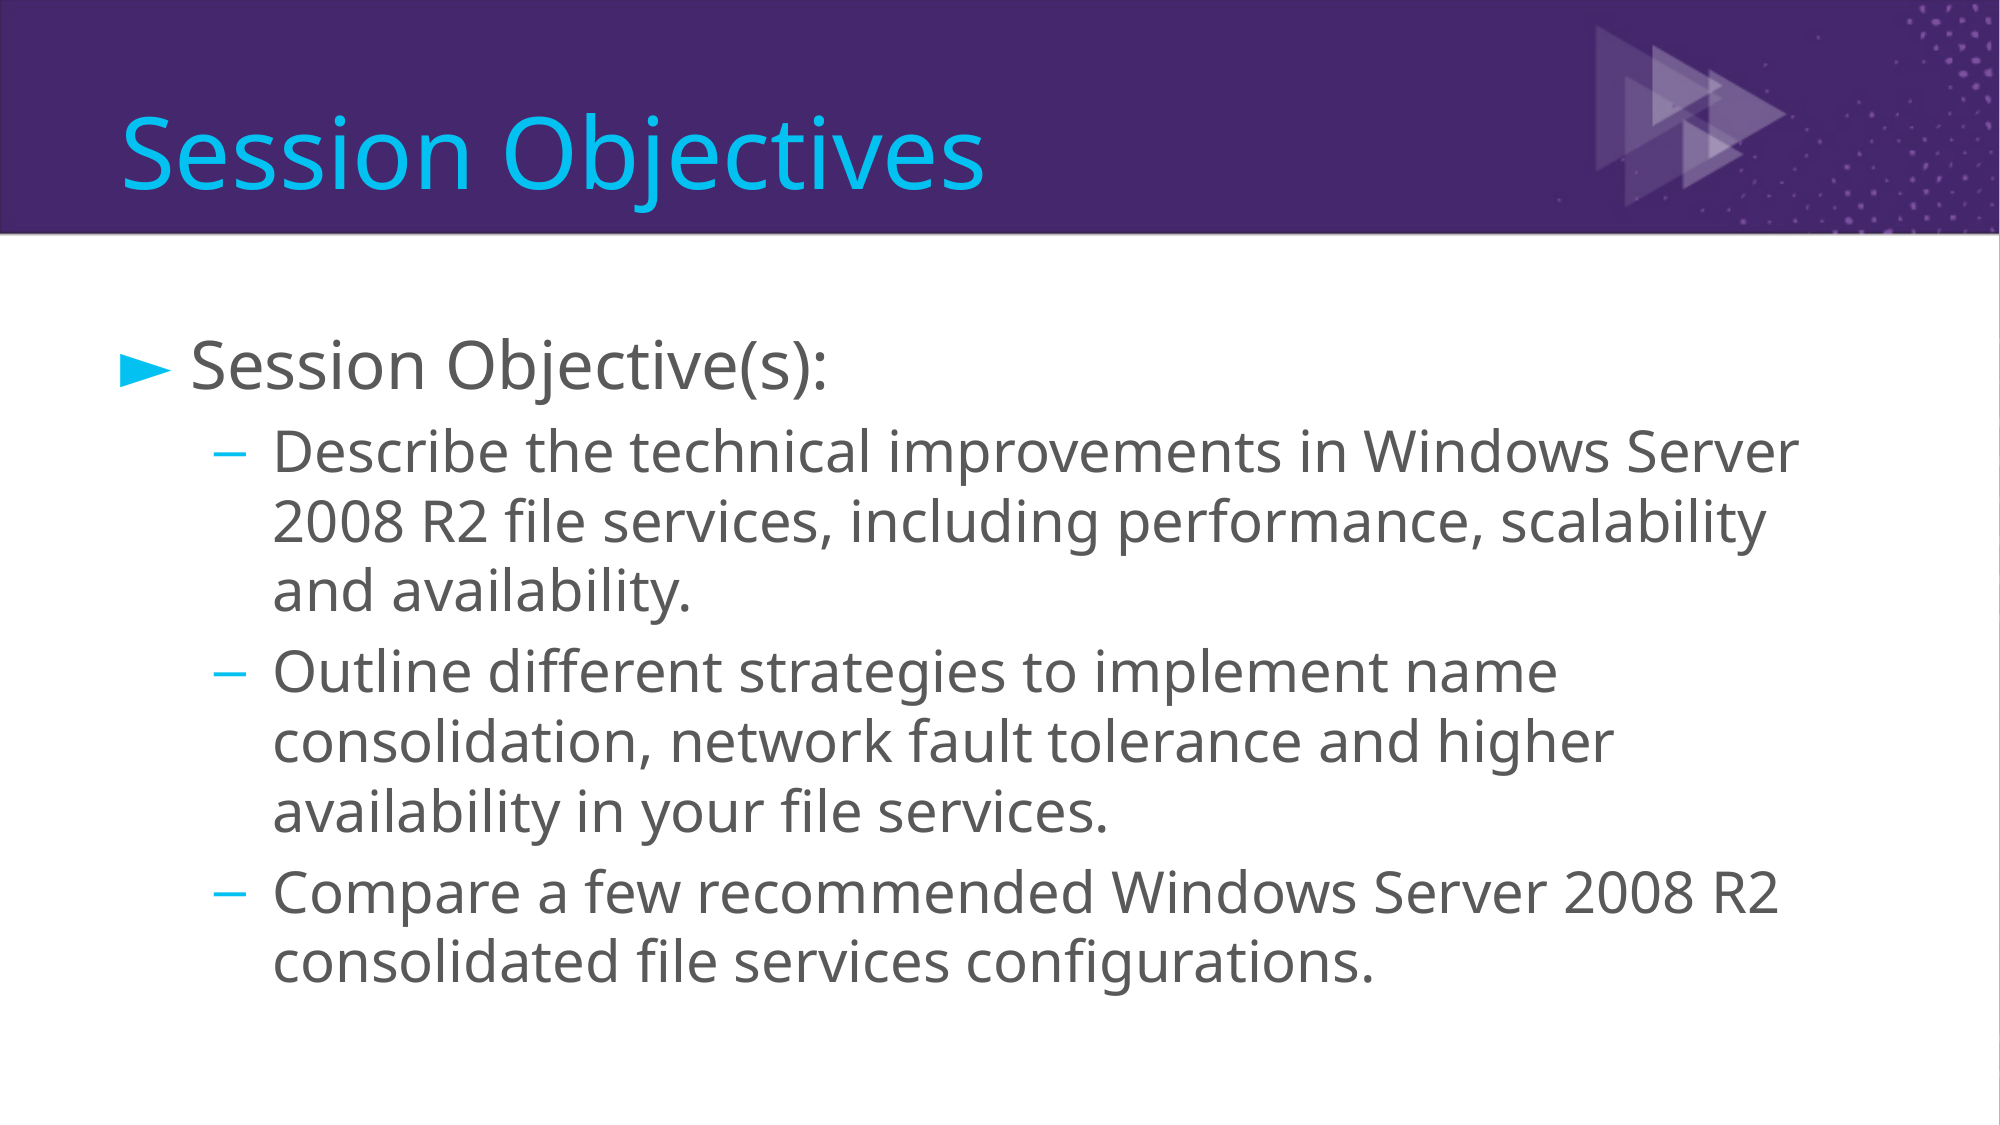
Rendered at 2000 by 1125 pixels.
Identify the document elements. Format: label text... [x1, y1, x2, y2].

list Session Objective(s): Describe the technical improvements in Windows Server 2008 R2 file services, including performance, scalability and availability. Outline different strategies to implement name consolidation, network fault tolerance and higher availability in your file services. Compare a few recommended Windows Server 2008 R2 consolidated file services configurations. [99, 312, 1900, 1005]
picture [0, 0, 2000, 1125]
title Session Objectives [99, 56, 1900, 244]
